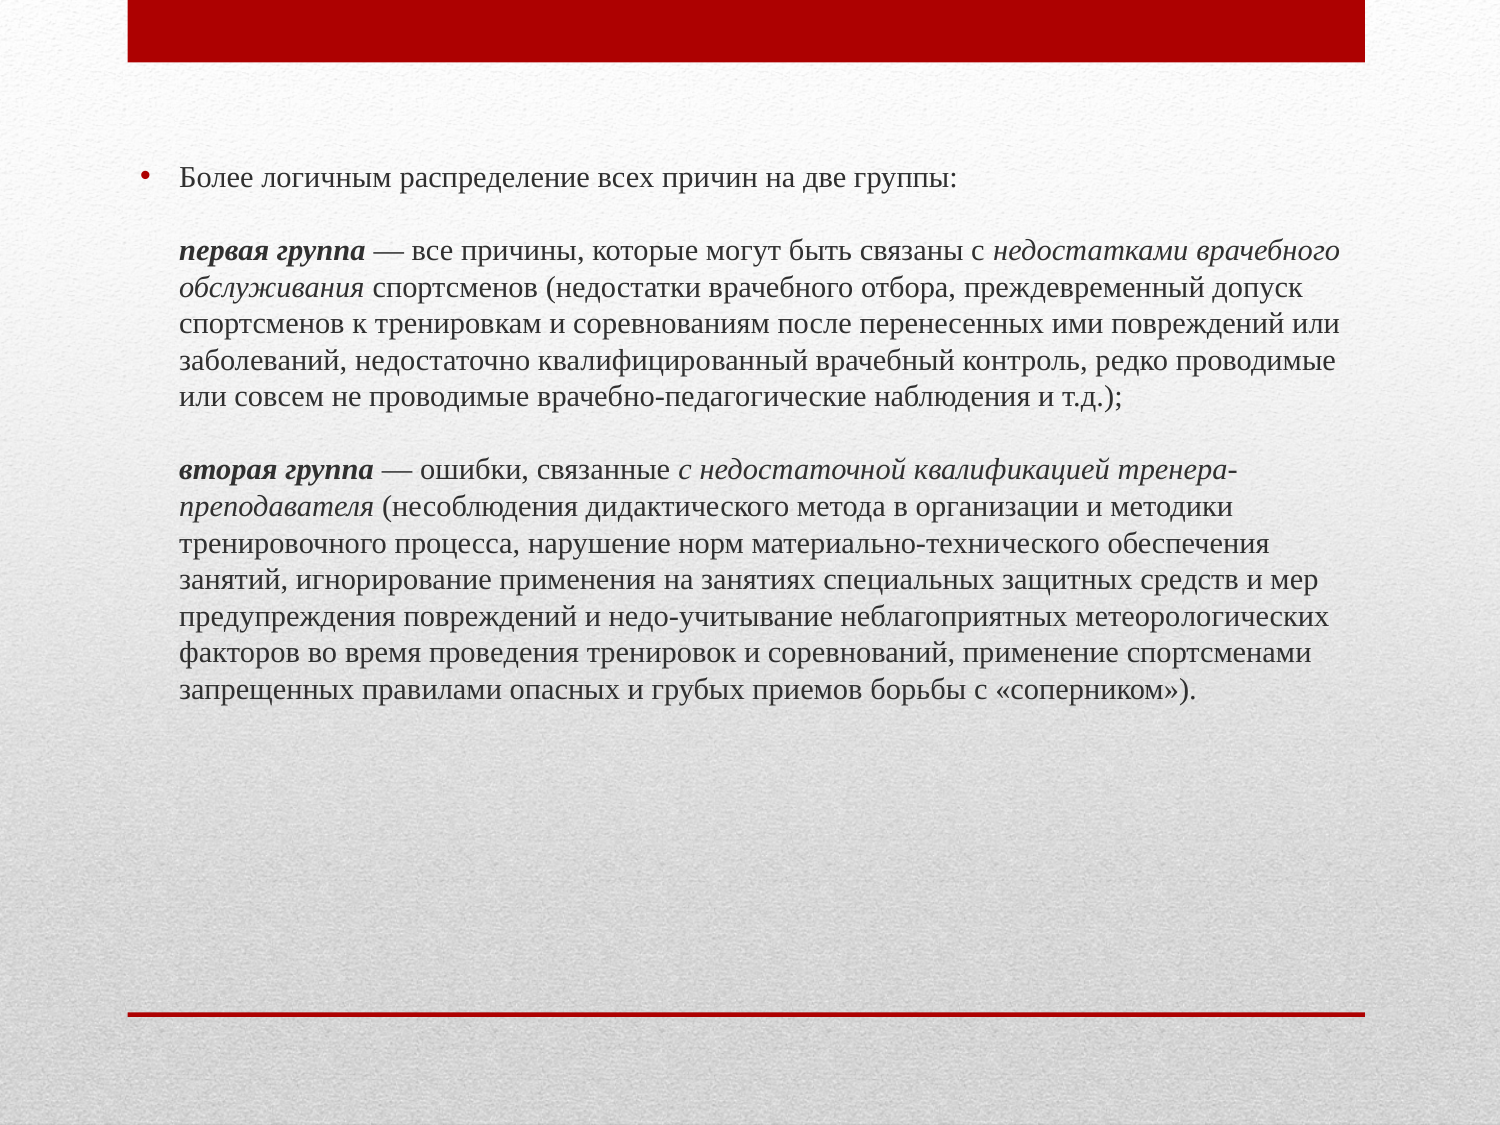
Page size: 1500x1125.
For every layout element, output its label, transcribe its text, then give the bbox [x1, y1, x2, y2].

list Более логичным распределение всех при­чин на две группы: первая группа — все причины, кото­рые могут быть связаны с недостатка­ми врачебного обслуживания спортсменов (недостатки врачебного отбора, преж­девременный допуск спортсменов к тренировкам и соревнованиям после перенесенных ими повреждений или за­болеваний, недостаточно квалифициро­ванный врачебный контроль, редко проводимые или совсем не проводимые врачебно-педагогические наблюдения и т.д.); вторая группа — ошибки, связанные с недостаточной квалификацией трене­ра-преподавателя (несоблюдения ди­дактического метода в организации и методики тренировочного процесса, нарушение норм материально-техни­ческого обеспечения занятий, игнори­рование применения на занятиях спе­циальных защитных средств и мер предупреждения повреждений и недо-учитывание неблагоприятных метеоро­логических факторов во время прове­дения тренировок и соревнований, применение спортсменами запрещенных правилами опасных и грубых приемов борьбы с «соперником»). [125, 112, 1363, 750]
